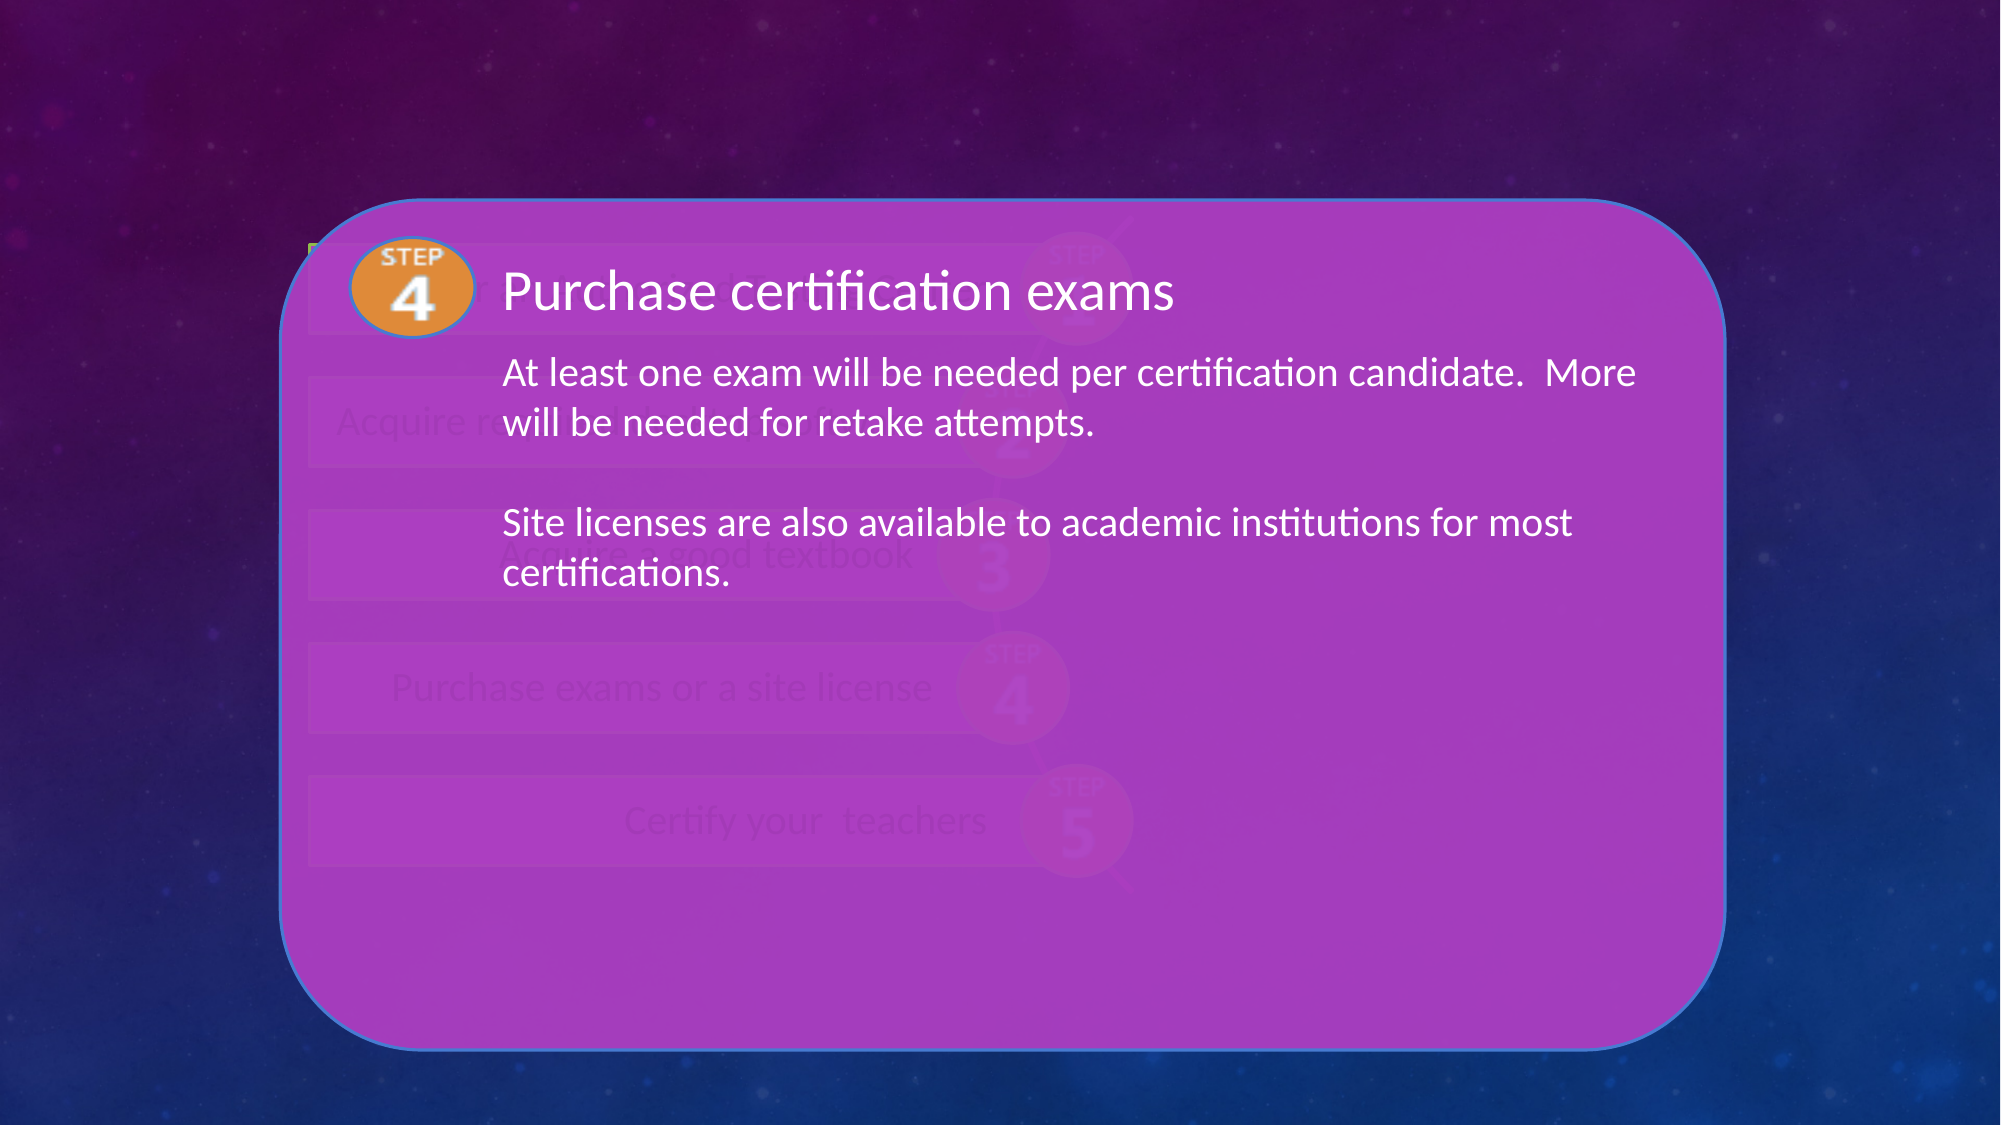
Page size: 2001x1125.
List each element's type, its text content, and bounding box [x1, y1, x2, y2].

text_box Purchase certification exams [1149, 244, 1650, 330]
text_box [299, 199, 1144, 910]
text_box [278, 198, 1727, 1052]
text_box At least one exam will be needed per certification candidate. More will be needed for retake attempts. Site licenses are also available to academic institutions for most certifications. [1149, 337, 1675, 603]
picture [0, 0, 2001, 1125]
